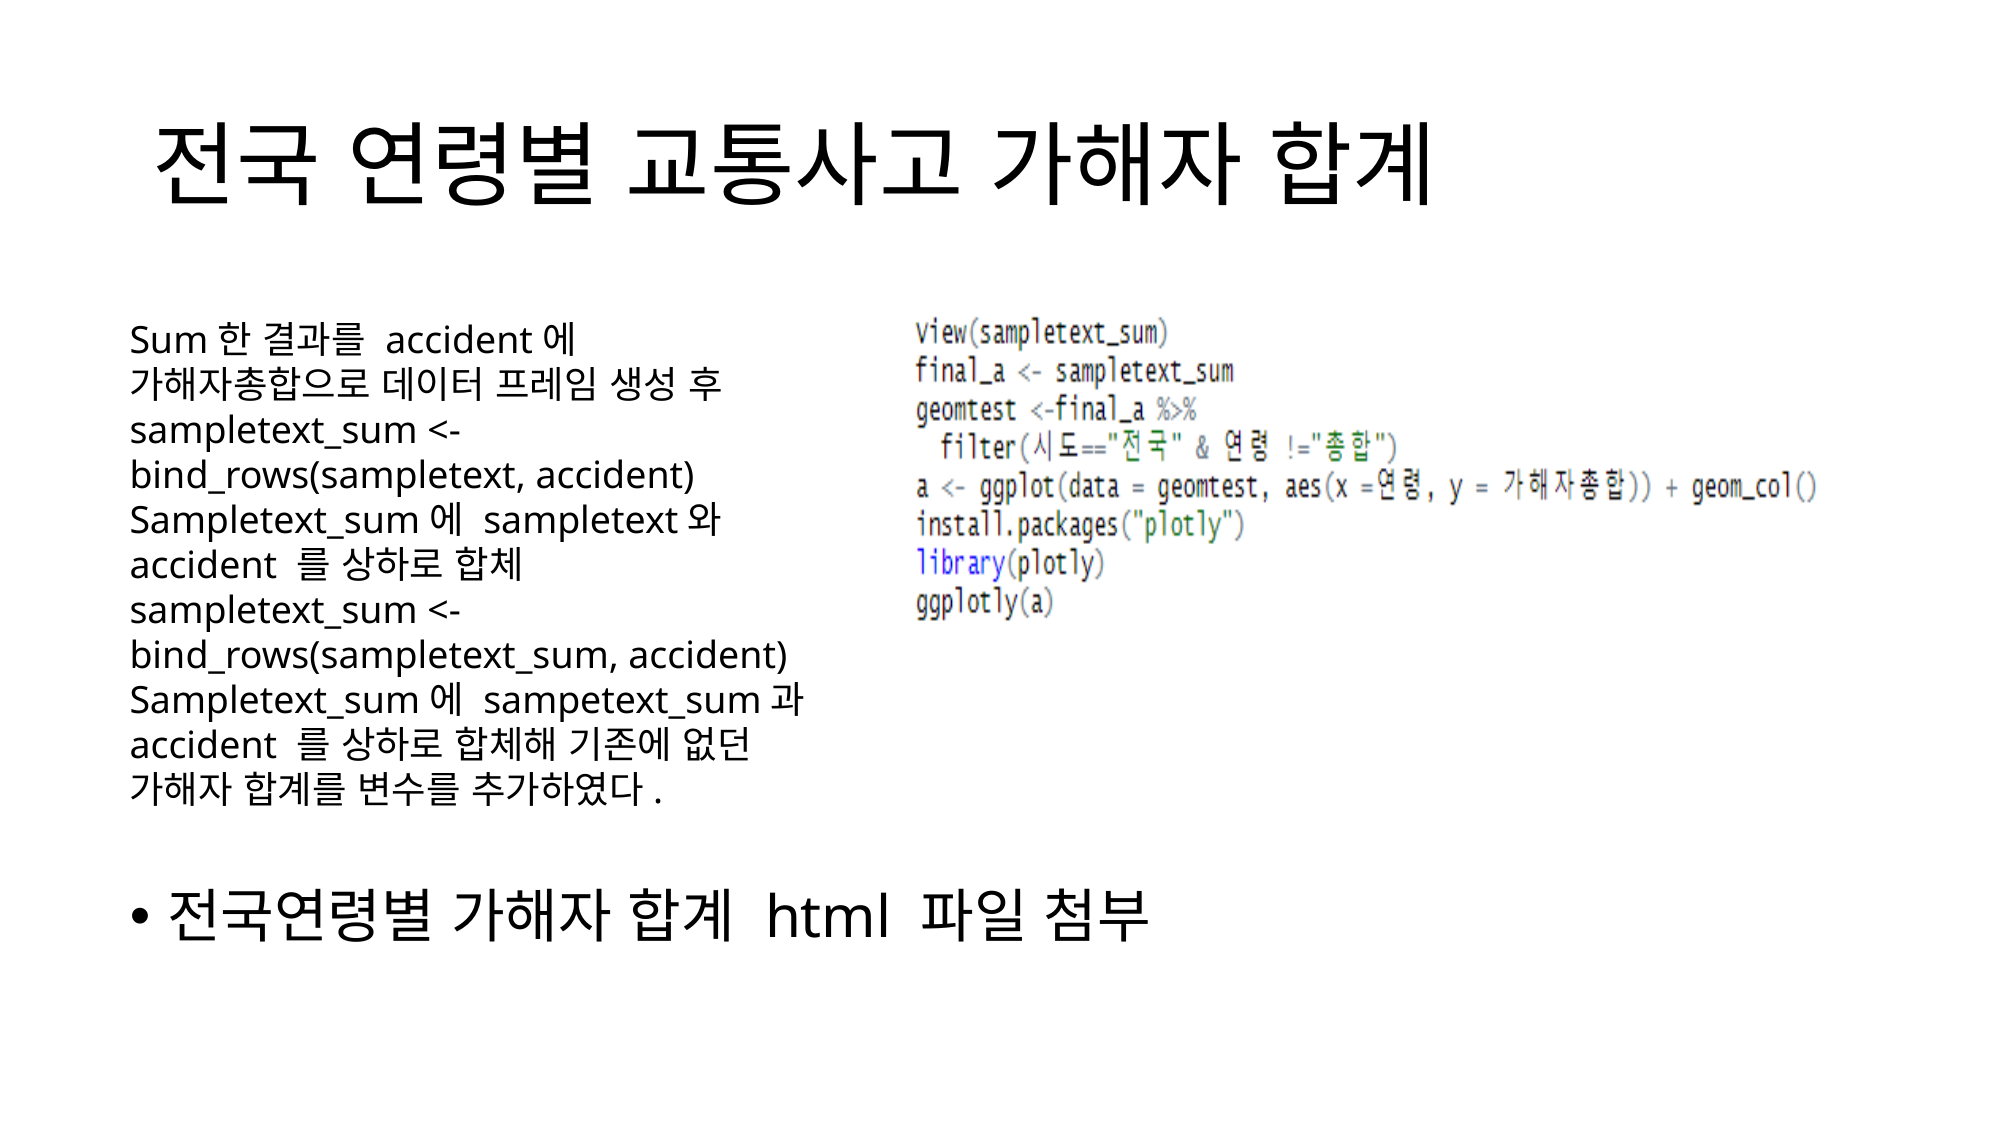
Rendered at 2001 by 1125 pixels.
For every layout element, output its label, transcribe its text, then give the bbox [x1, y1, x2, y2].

title 전국 연령별 교통사고 가해자 합계 [137, 59, 1863, 278]
list 전국연령별 가해자 합계 html 파일 첨부 [114, 880, 1260, 959]
picture [913, 308, 1874, 626]
text_box Sum한 결과를 accident에 가해자총합으로 데이터 프레임 생성 후 sampletext_sum <- bind_rows(sampletext, accident) Sampletext_sum에 sampletext와 accident 를 상하로 합체 sampletext_sum <- bind_rows(sampletext_sum, accident) Sampletext_sum에 sampetext_sum과 accident 를 상하로 합체해 기존에 없던 가해자 합계를 변수를 추가하였다. [114, 308, 842, 819]
